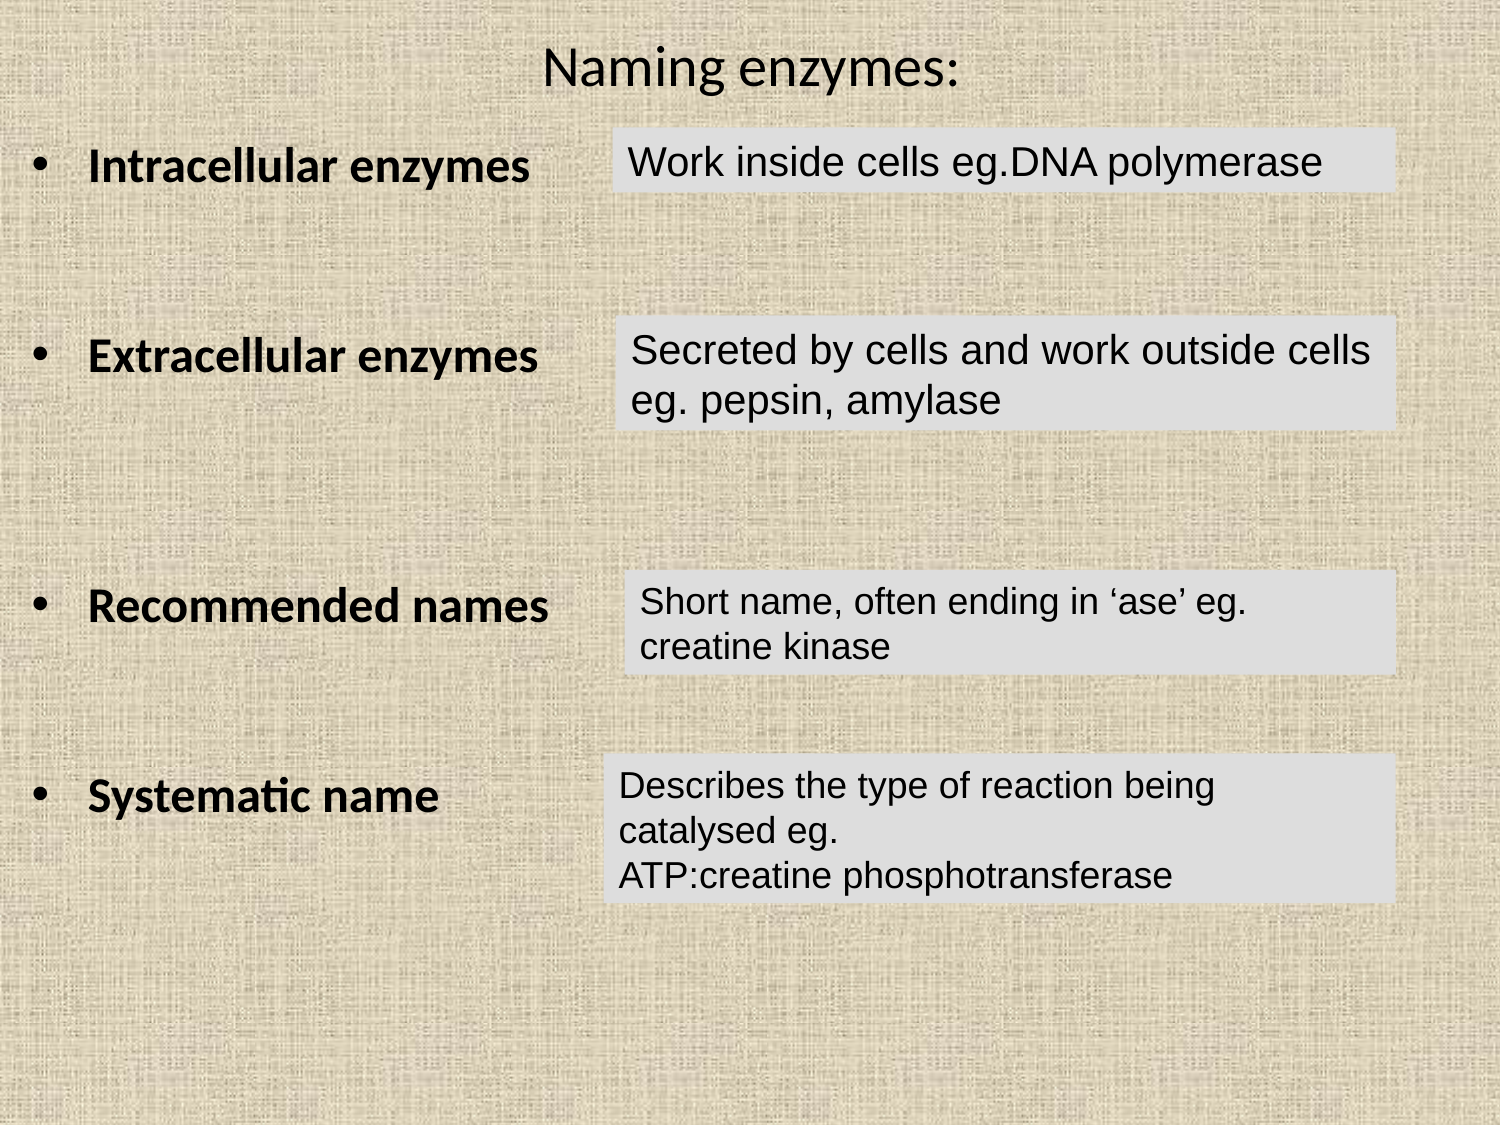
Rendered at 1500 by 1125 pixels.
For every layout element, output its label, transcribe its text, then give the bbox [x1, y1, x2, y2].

title Naming enzymes: [76, 0, 1427, 126]
text_box Secreted by cells and work outside cells eg. pepsin, amylase [615, 315, 1396, 431]
list Intracellular enzymes Extracellular enzymes Recommended names Systematic name [16, 125, 651, 1083]
text_box Describes the type of reaction being catalysed eg. ATP:creatine phosphotransferase [603, 753, 1396, 904]
picture [0, 0, 1500, 1125]
text_box Short name, often ending in ‘ase’ eg. creatine kinase [624, 569, 1396, 675]
text_box Work inside cells eg.DNA polymerase [612, 127, 1396, 193]
